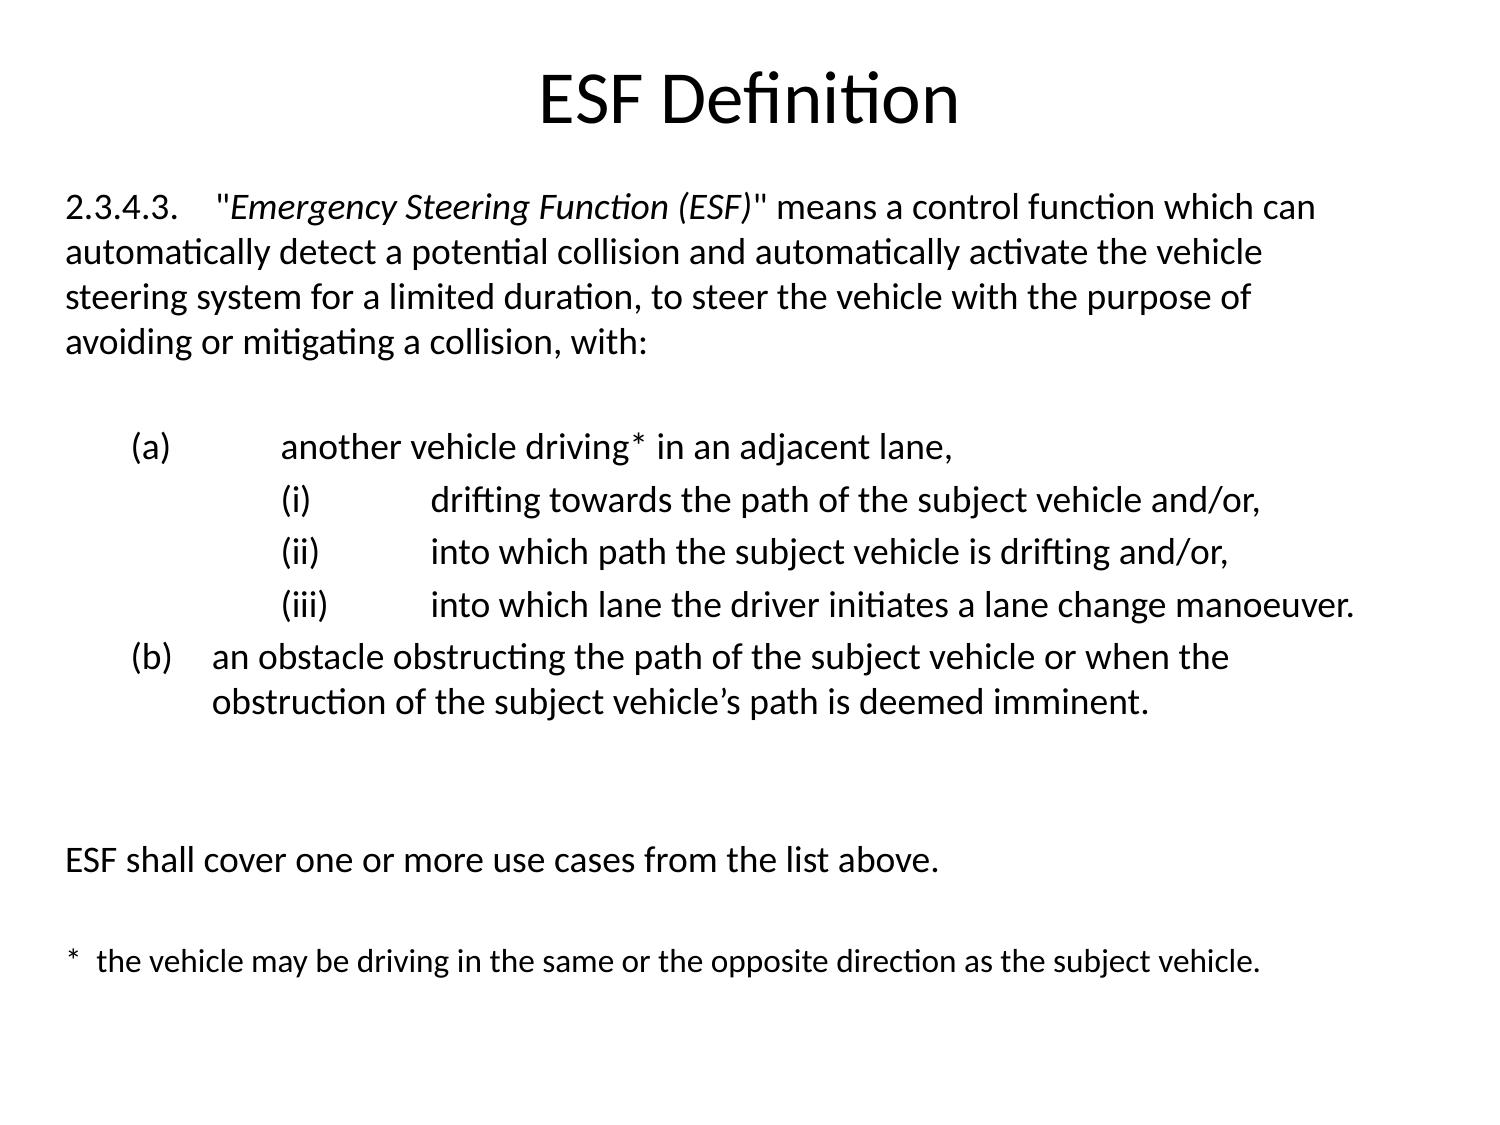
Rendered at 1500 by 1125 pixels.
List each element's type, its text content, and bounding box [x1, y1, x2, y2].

list 2.3.4.3. "Emergency Steering Function (ESF)" means a control function which can automatically detect a potential collision and automatically activate the vehicle steering system for a limited duration, to steer the vehicle with the purpose of avoiding or mitigating a collision, with: (a) another vehicle driving* in an adjacent lane, (i) drifting towards the path of the subject vehicle and/or, (ii) into which path the subject vehicle is drifting and/or, (iii) into which lane the driver initiates a lane change manoeuver. an obstacle obstructing the path of the subject vehicle or when the obstruction of the subject vehicle’s path is deemed imminent. ESF shall cover one or more use cases from the list above. * the vehicle may be driving in the same or the opposite direction as the subject vehicle. [50, 174, 1400, 1013]
title ESF Definition [75, 0, 1425, 188]
